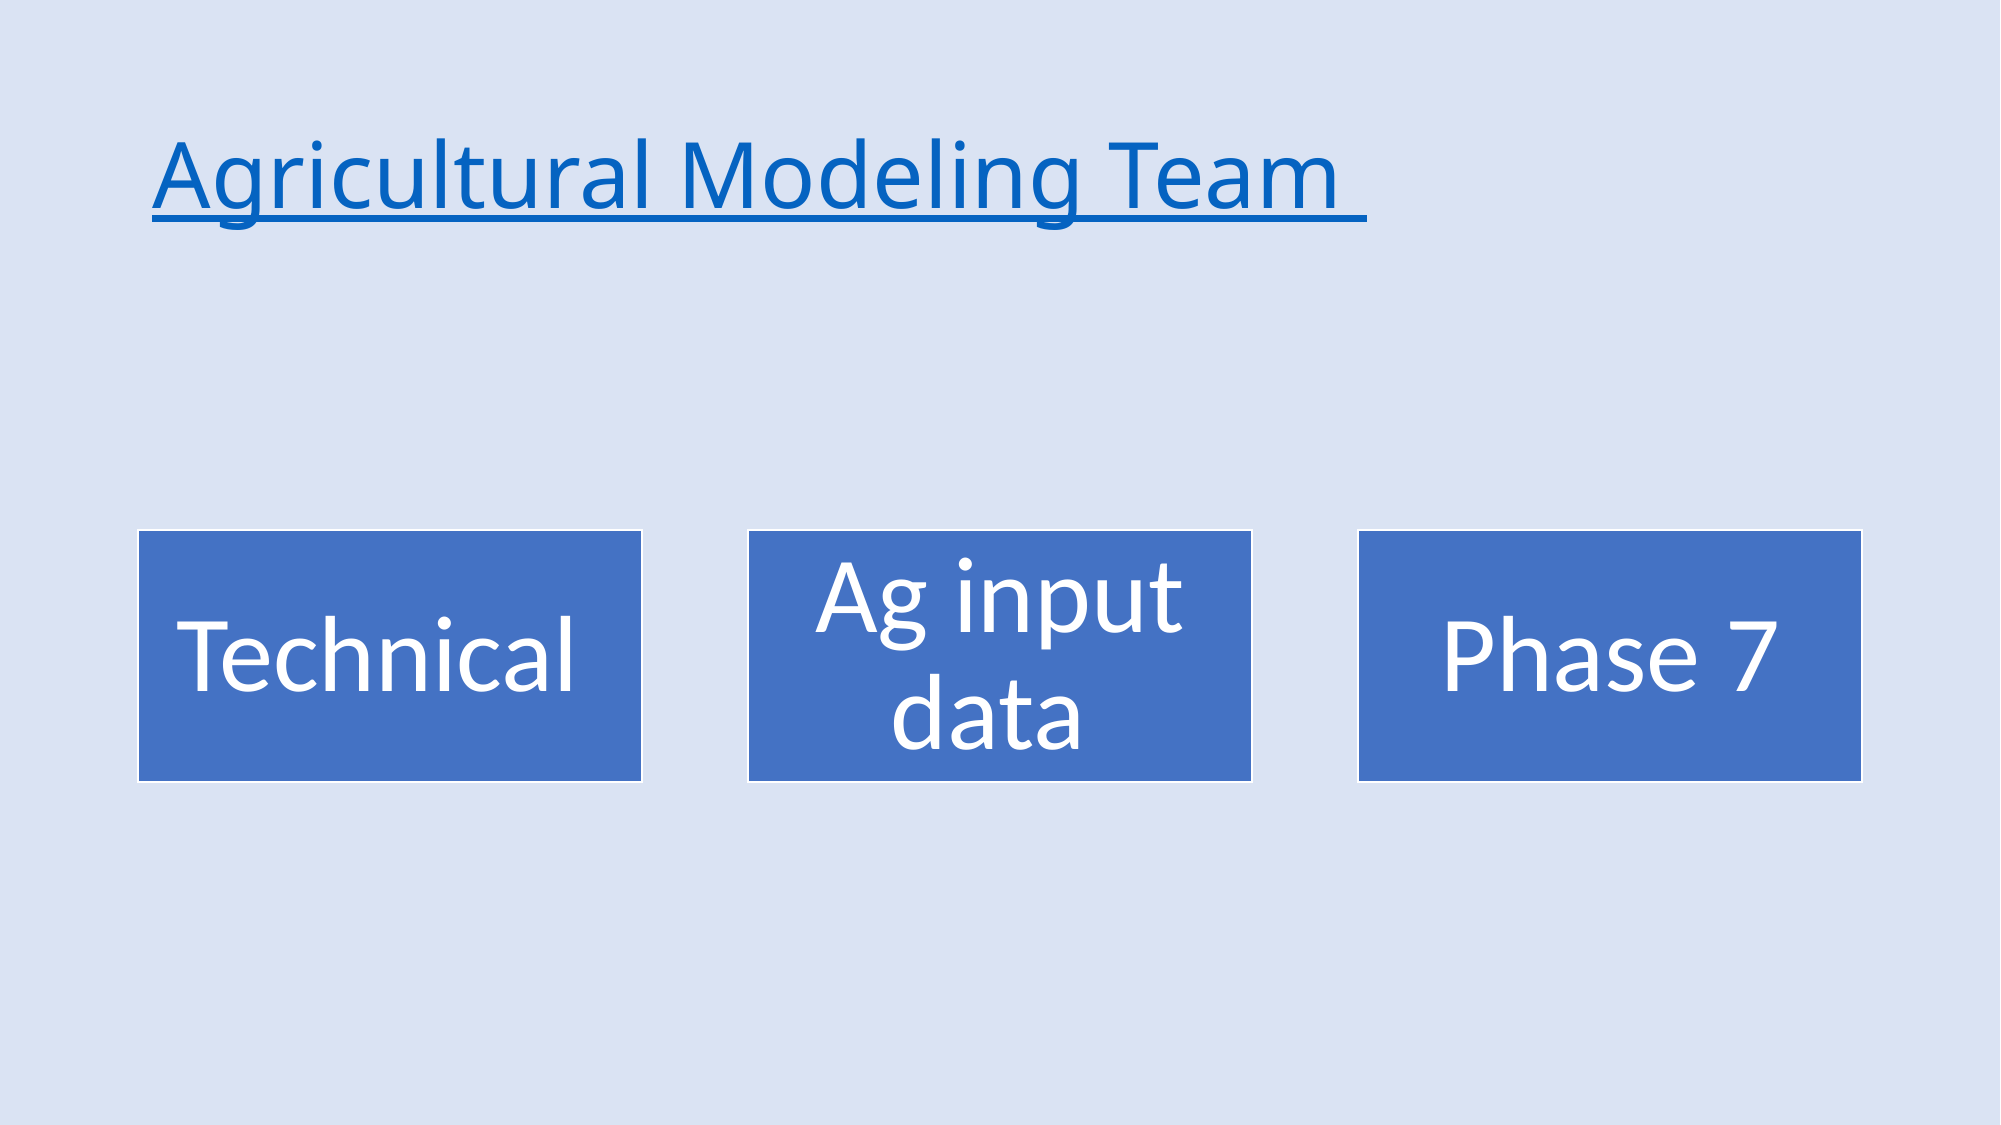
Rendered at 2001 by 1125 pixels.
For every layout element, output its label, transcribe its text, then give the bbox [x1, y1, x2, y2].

title Agricultural Modeling Team [137, 65, 1863, 284]
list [137, 299, 1863, 1014]
